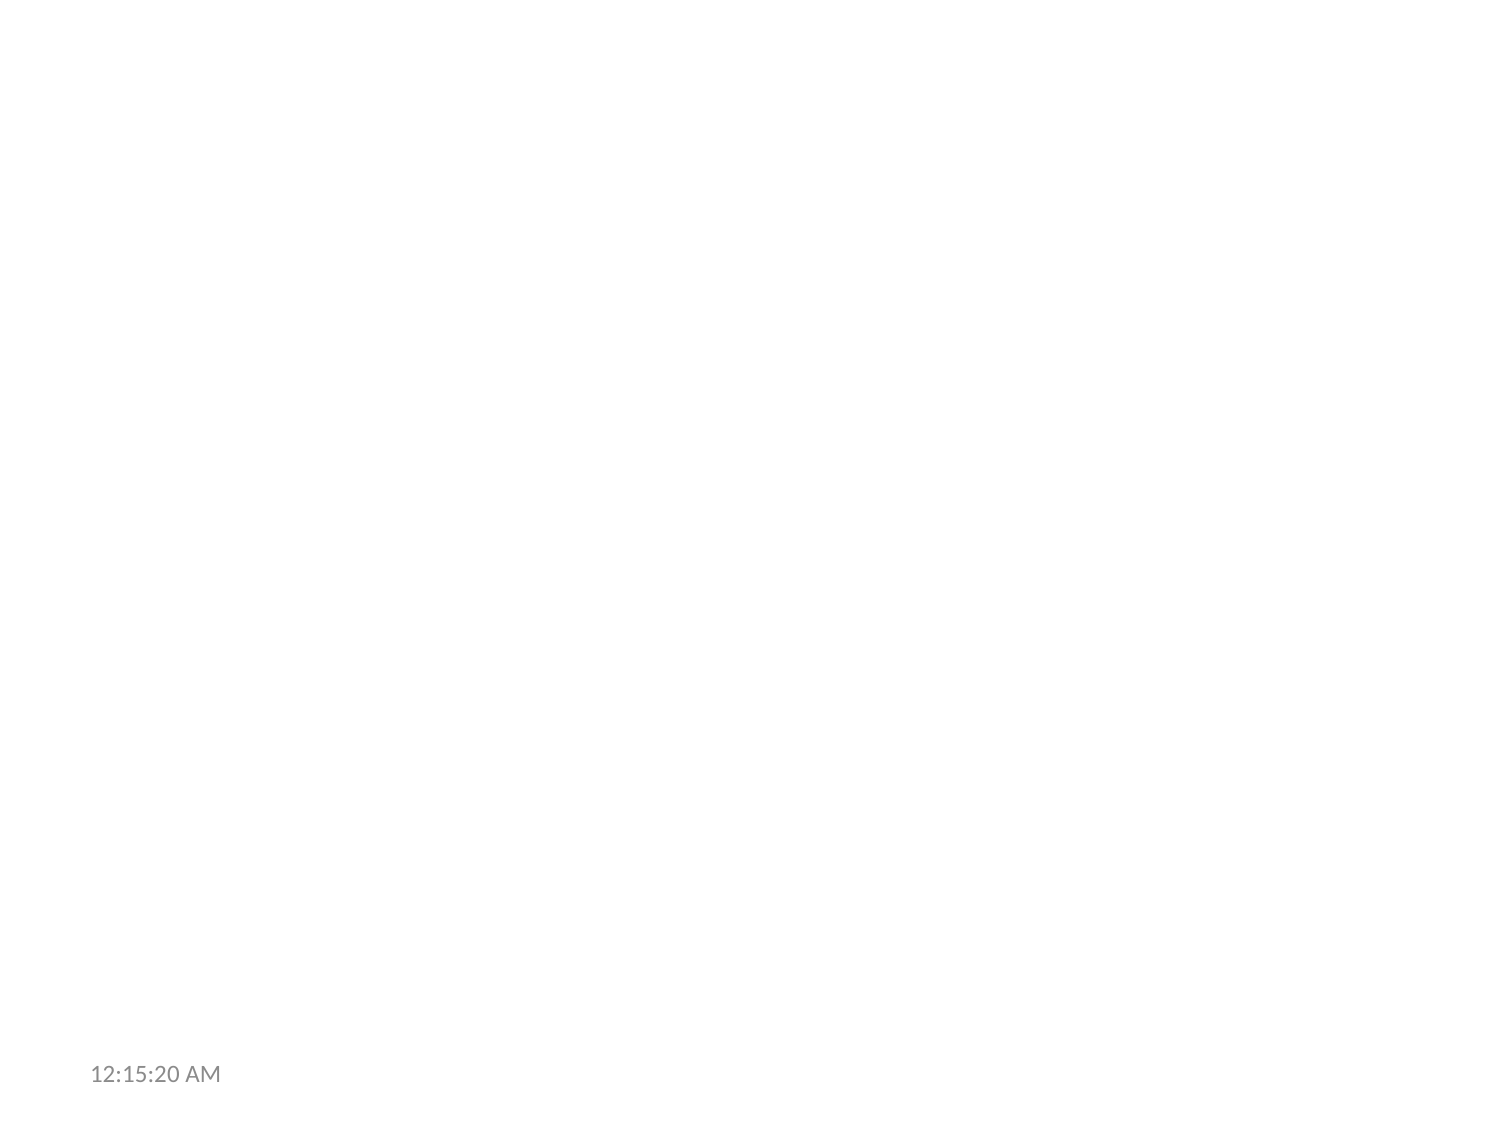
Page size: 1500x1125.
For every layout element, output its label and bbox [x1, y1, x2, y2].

slide_number [75, 1042, 425, 1103]
